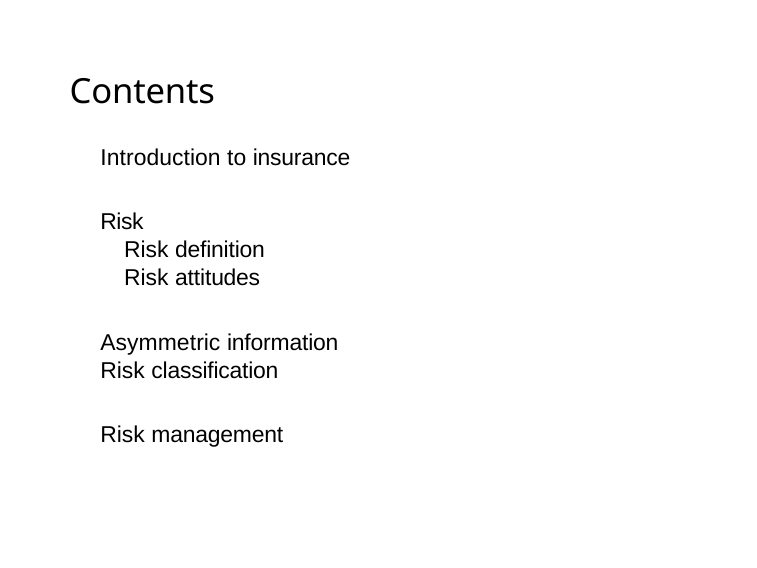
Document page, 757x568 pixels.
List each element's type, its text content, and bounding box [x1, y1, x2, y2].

title Contents [51, 33, 705, 137]
text_box Introduction to insurance Risk Risk definition Risk attitudes Asymmetric information Risk classification Risk management [65, 140, 352, 448]
